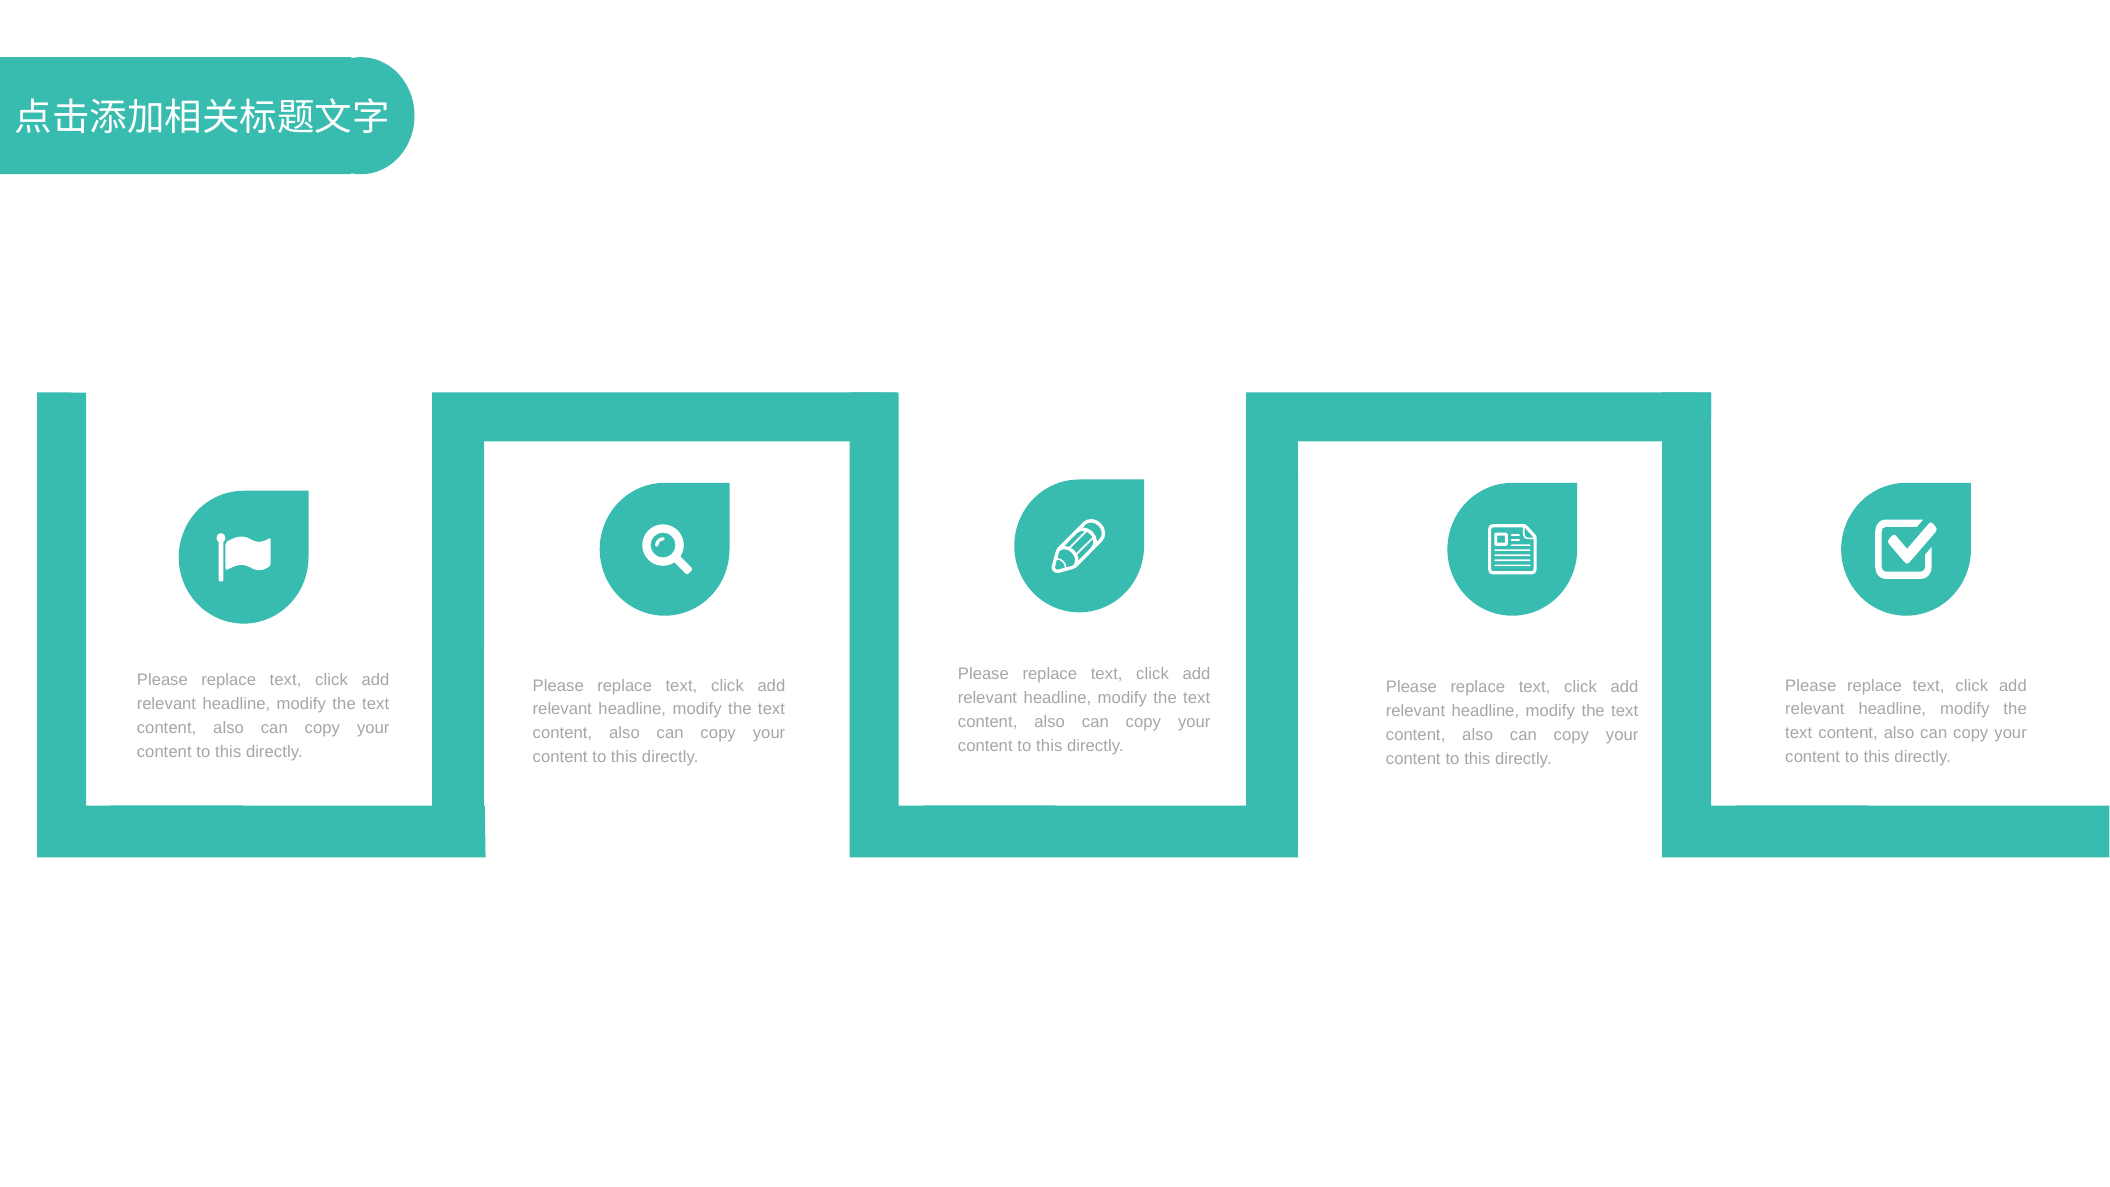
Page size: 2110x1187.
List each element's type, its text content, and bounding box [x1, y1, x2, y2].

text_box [37, 392, 2110, 858]
text_box 点击添加相关标题文字 [0, 85, 415, 146]
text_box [1488, 524, 1537, 575]
